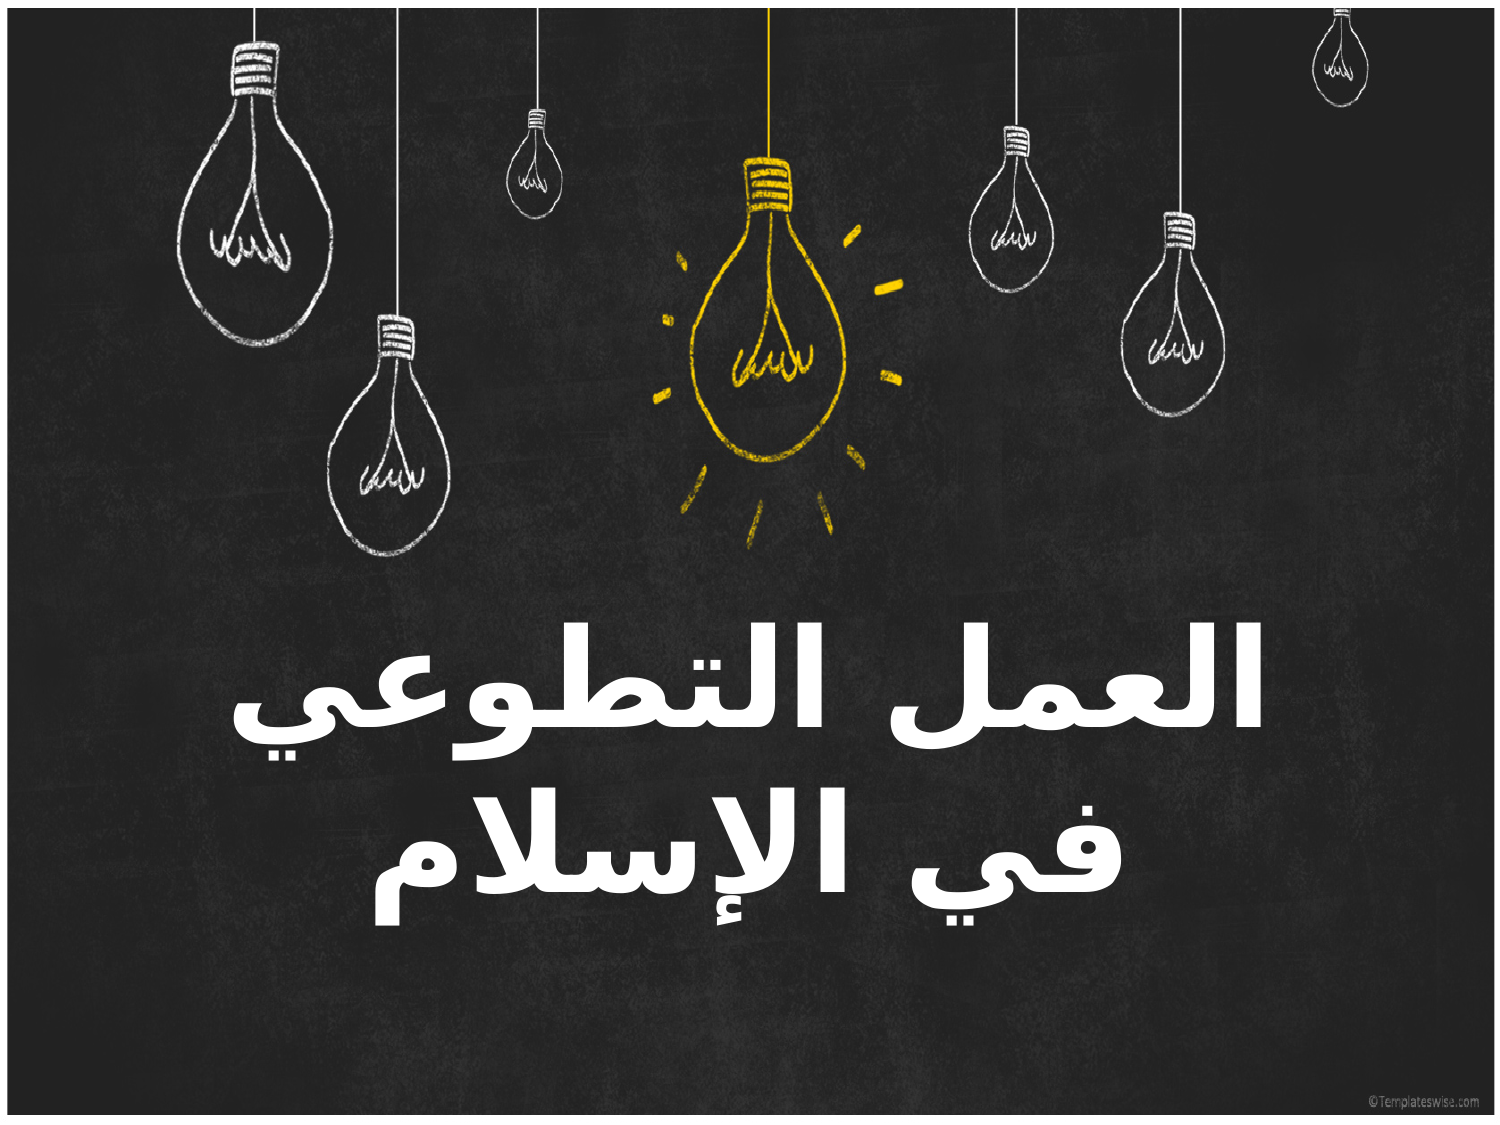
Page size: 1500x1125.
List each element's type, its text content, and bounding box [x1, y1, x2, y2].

picture [0, 0, 1500, 1125]
title العمل التطوعي في الإسلام [112, 680, 1388, 831]
